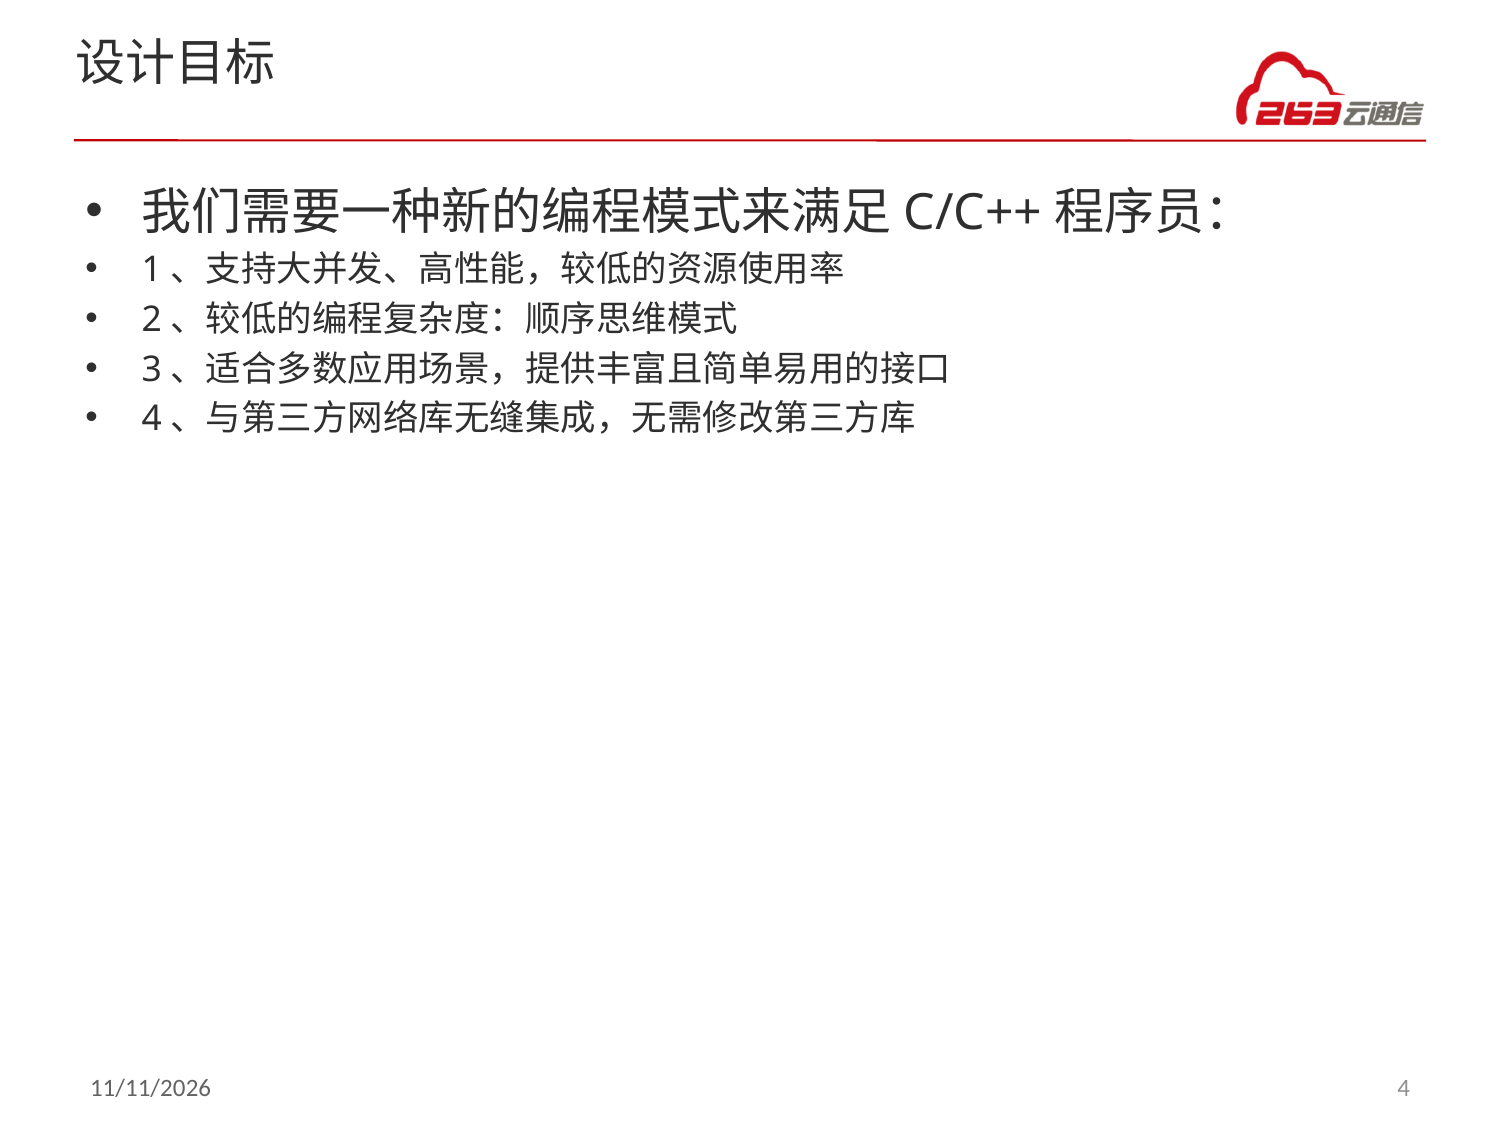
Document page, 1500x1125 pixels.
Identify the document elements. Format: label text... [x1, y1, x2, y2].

list 我们需要一种新的编程模式来满足C/C++程序员： 1、支持大并发、高性能，较低的资源使用率 2、较低的编程复杂度：顺序思维模式 3、适合多数应用场景，提供丰富且简单易用的接口 4、与第三方网络库无缝集成，无需修改第三方库 [70, 171, 1421, 1016]
picture [1230, 37, 1430, 141]
title 设计目标 [75, 30, 1235, 136]
